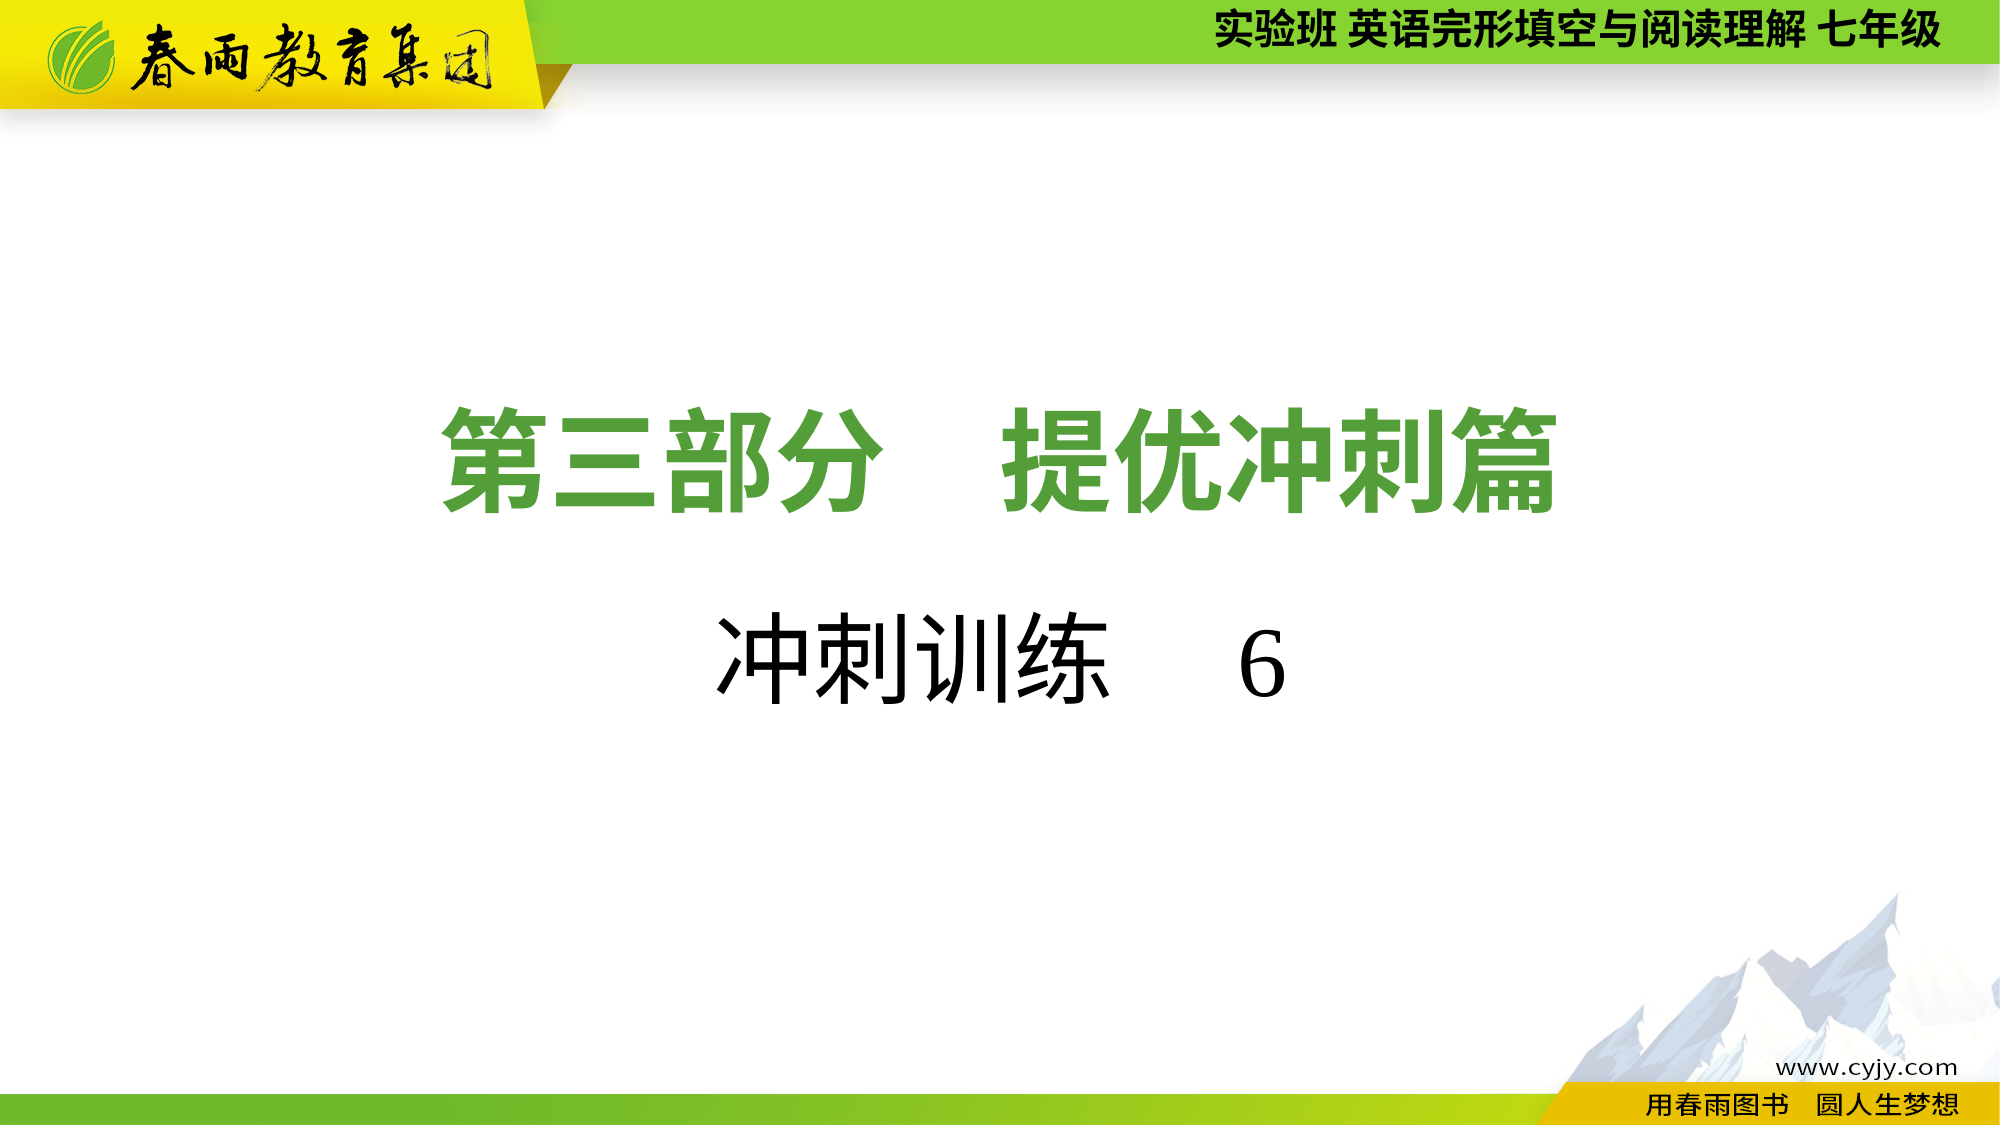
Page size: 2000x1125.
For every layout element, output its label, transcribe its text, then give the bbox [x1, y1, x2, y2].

text_box 第三部分 提优冲刺篇 [54, 316, 1946, 528]
picture [0, 0, 2000, 1125]
text_box 冲刺训练 6 [54, 528, 1946, 724]
